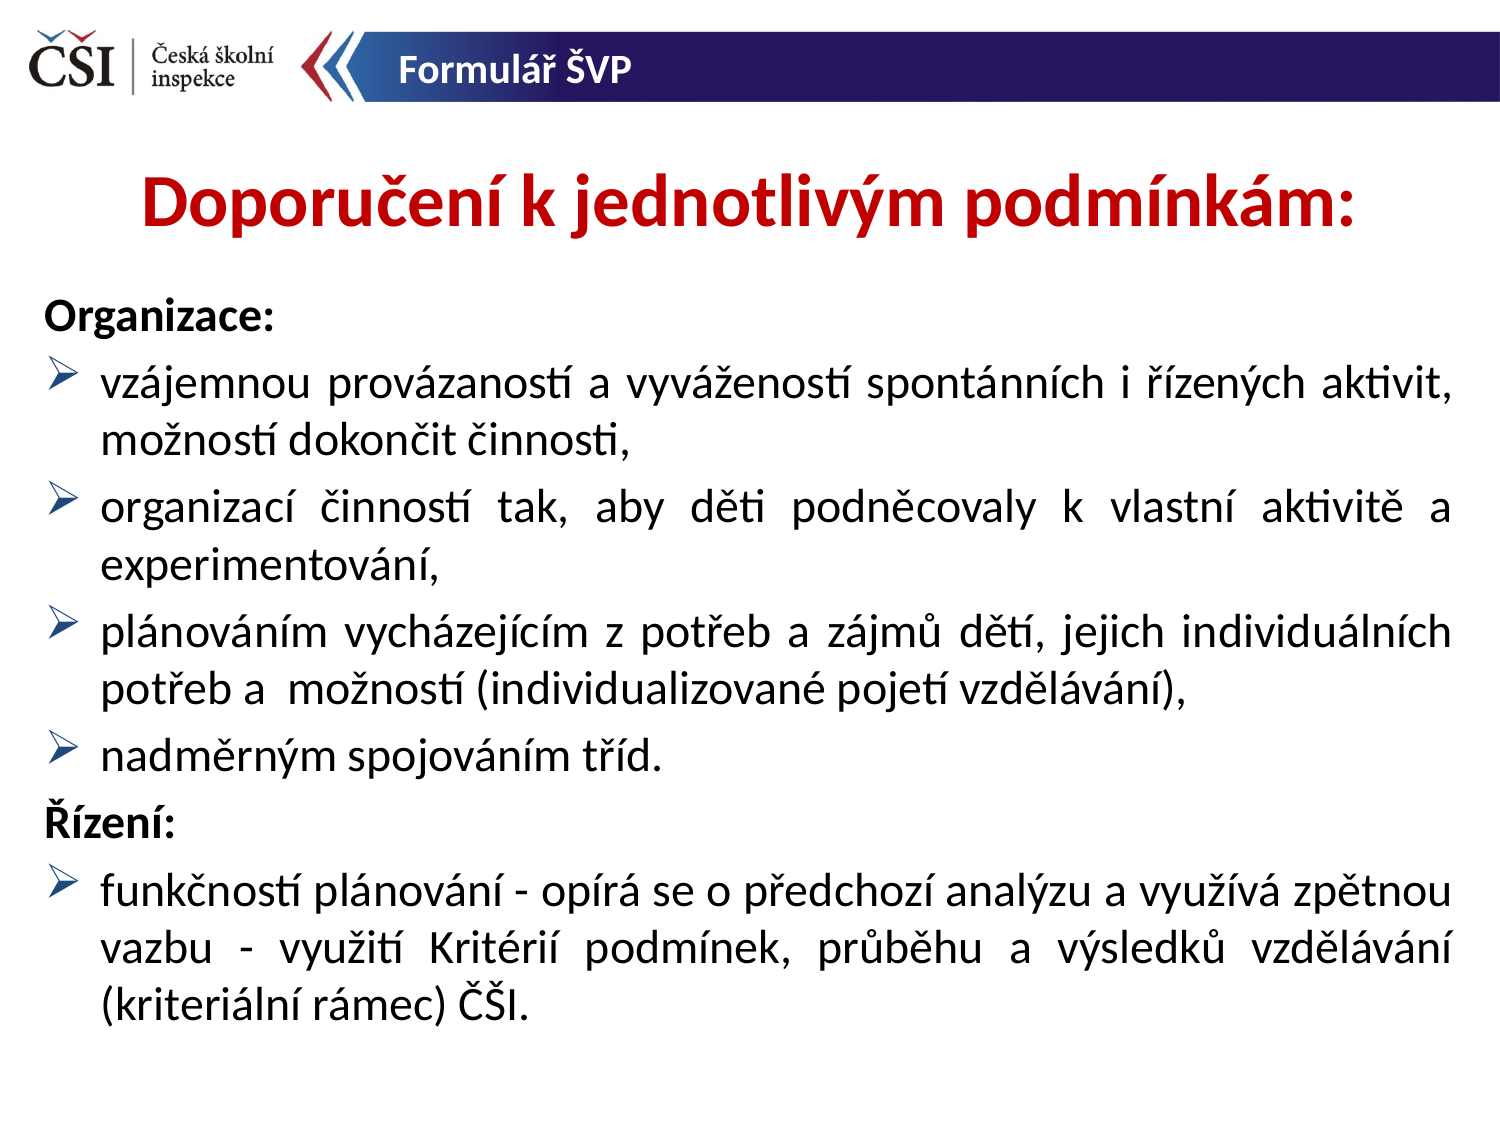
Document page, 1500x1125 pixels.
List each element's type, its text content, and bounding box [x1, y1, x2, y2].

list Organizace: vzájemnou provázaností a vyvážeností spontánních i řízených aktivit, možností dokončit činnosti, organizací činností tak, aby děti podněcovaly k vlastní aktivitě a experimentování, plánováním vycházejícím z potřeb a zájmů dětí, jejich individuálních potřeb a možností (individualizované pojetí vzdělávání), nadměrným spojováním tříd. Řízení: funkčností plánování - opírá se o předchozí analýzu a využívá zpětnou vazbu - využití Kritérií podmínek, průběhu a výsledků vzdělávání (kriteriální rámec) ČŠI. [29, 268, 1471, 1118]
picture [29, 30, 1500, 102]
text_box Formulář ŠVP [383, 33, 901, 100]
list Doporučení k jednotlivým podmínkám: [29, 125, 1471, 268]
